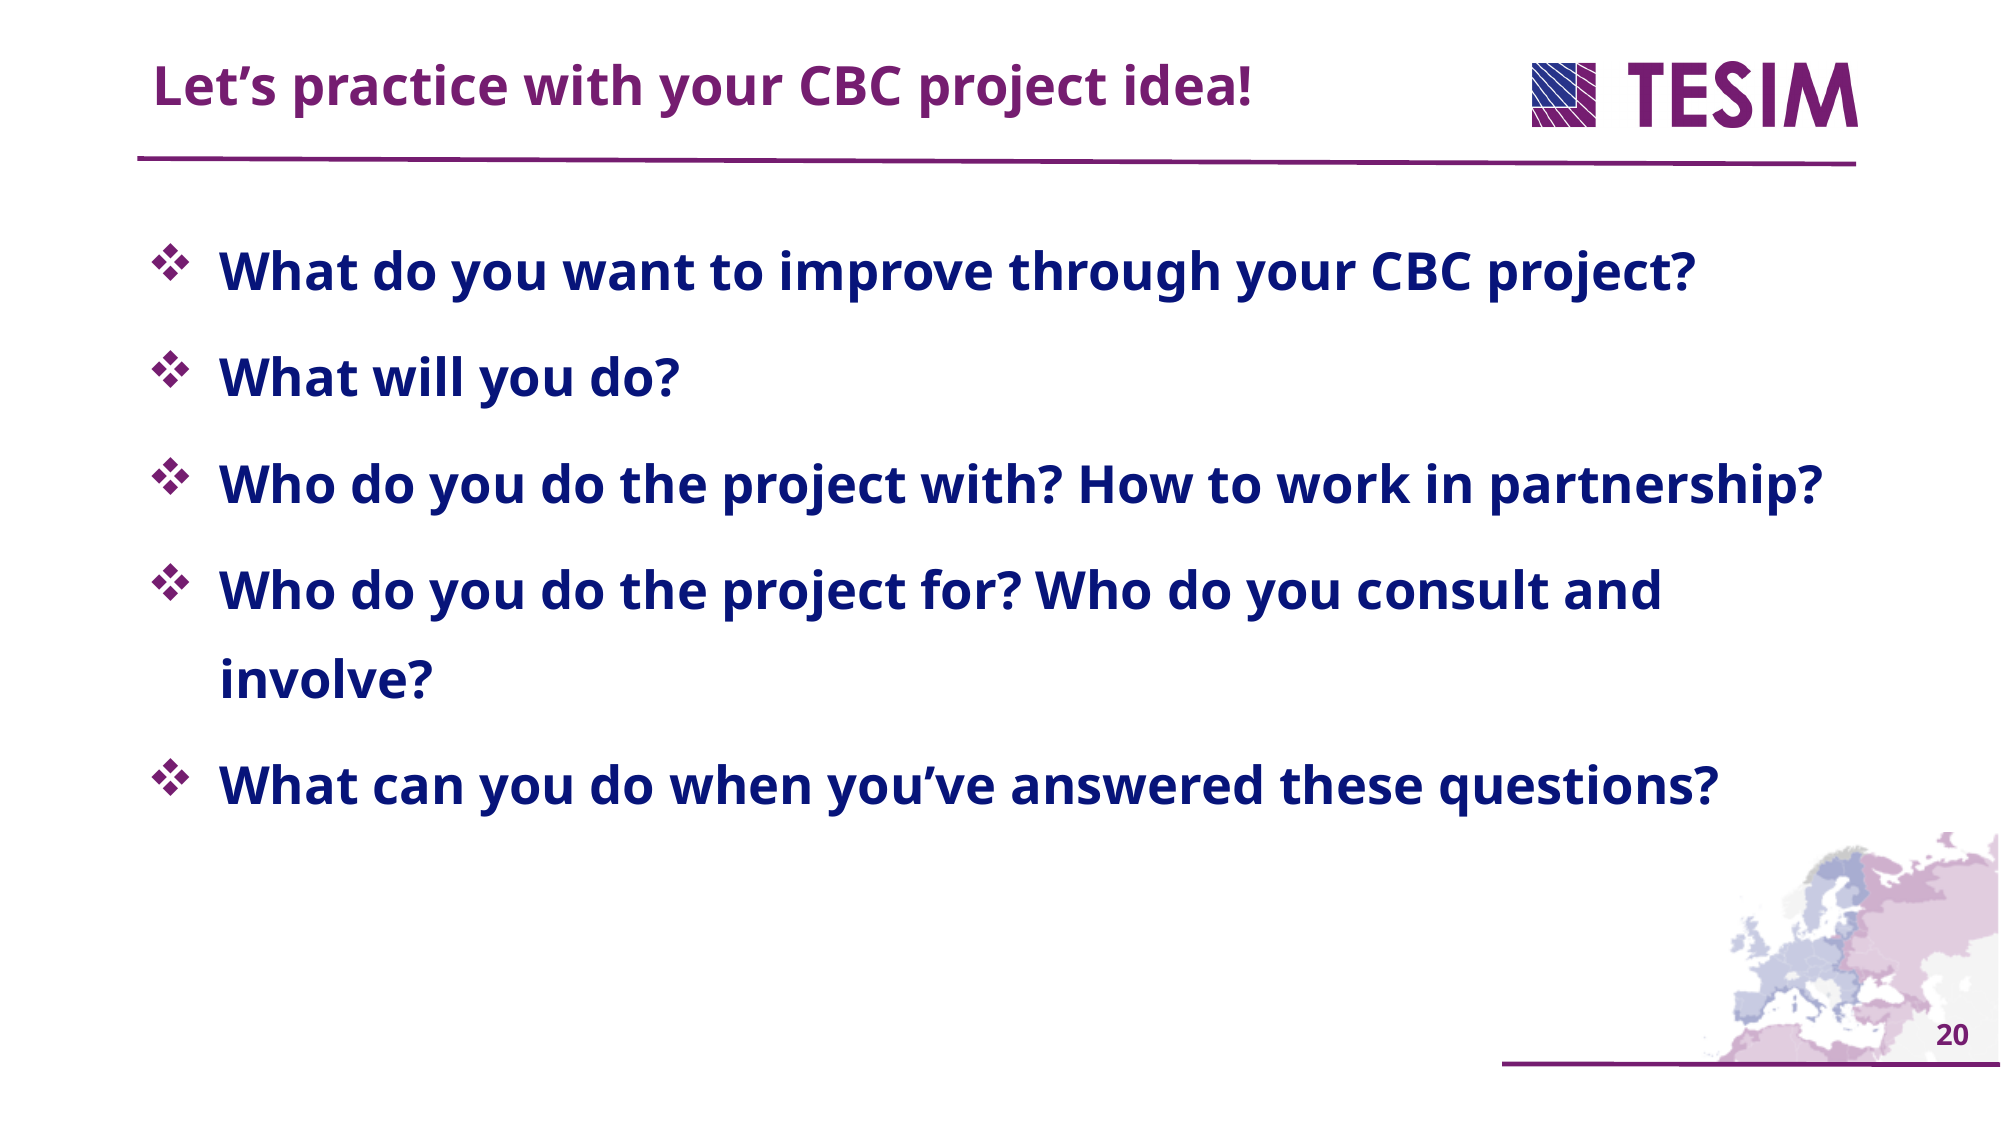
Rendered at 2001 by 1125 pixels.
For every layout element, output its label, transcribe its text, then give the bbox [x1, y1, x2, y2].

picture [1597, 61, 1858, 128]
picture [1643, 832, 2000, 1062]
text_box What do you want to improve through your CBC project? What will you do? Who do you do the project with? How to work in partnership? Who do you do the project for? Who do you consult and involve? What can you do when you’ve answered these questions? [132, 205, 1858, 1017]
list Let’s practice with your CBC project idea! [137, 51, 1597, 149]
